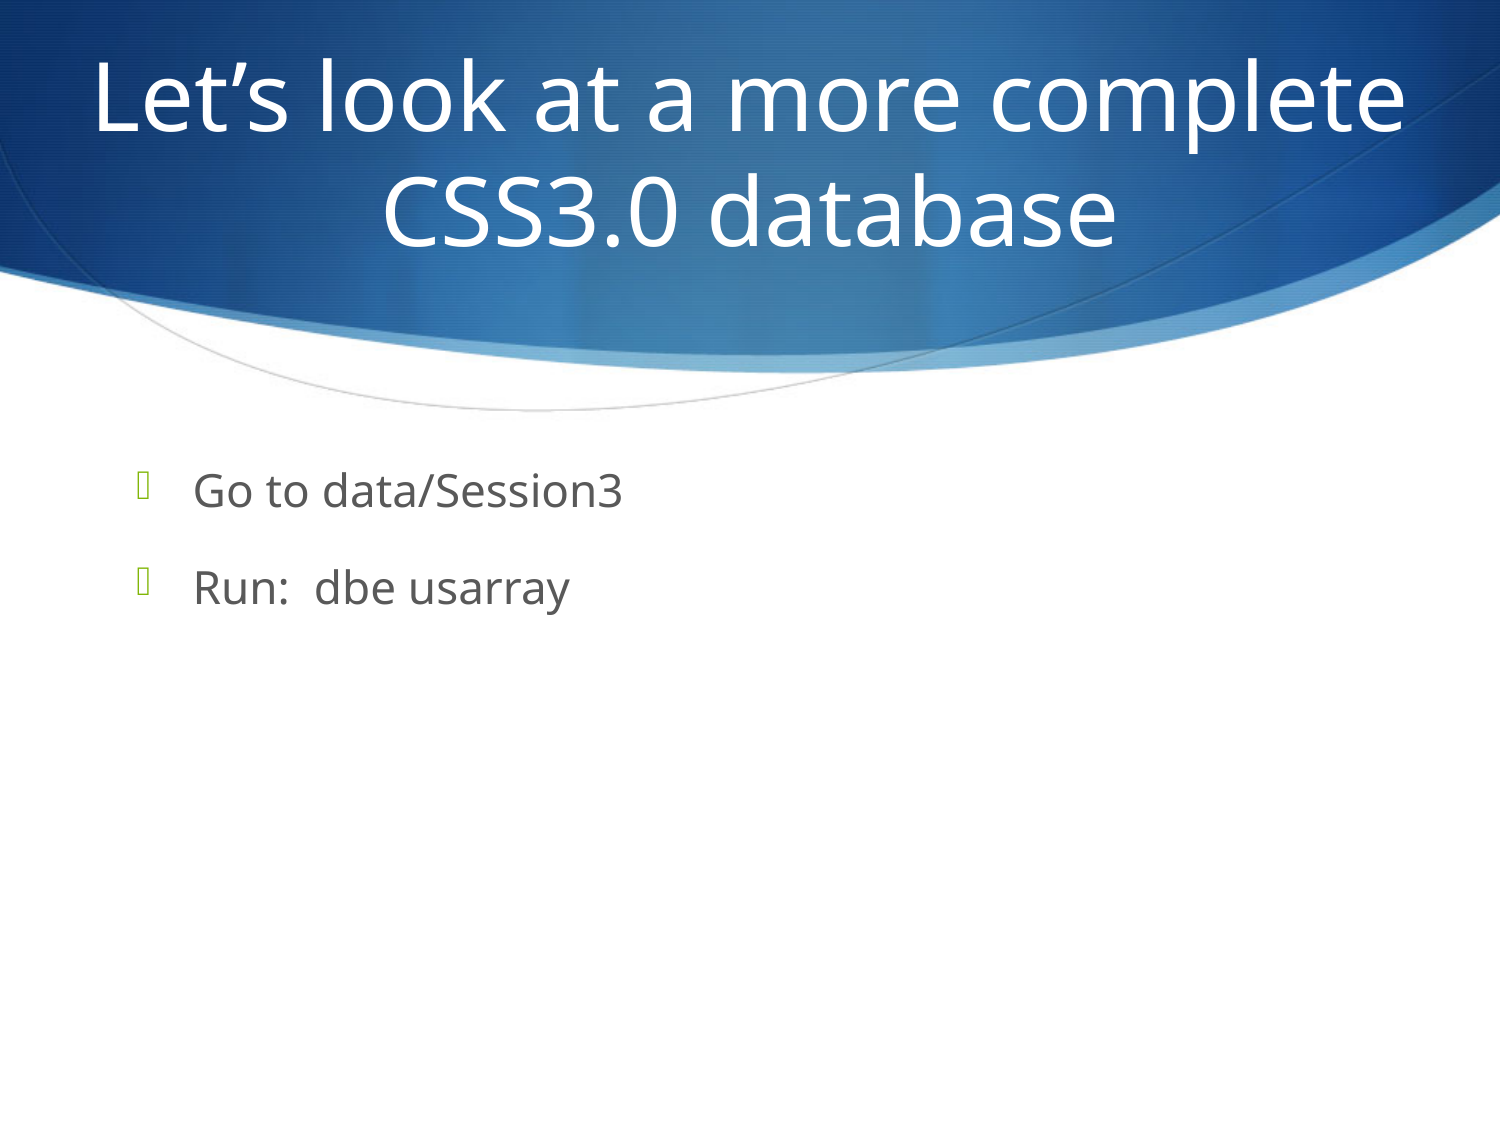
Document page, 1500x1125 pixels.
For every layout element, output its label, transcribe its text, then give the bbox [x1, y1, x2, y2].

picture [0, 0, 1500, 1125]
title Let’s look at a more complete CSS3.0 database [75, 56, 1425, 245]
list Go to data/Session3 Run: dbe usarray [121, 454, 1379, 991]
